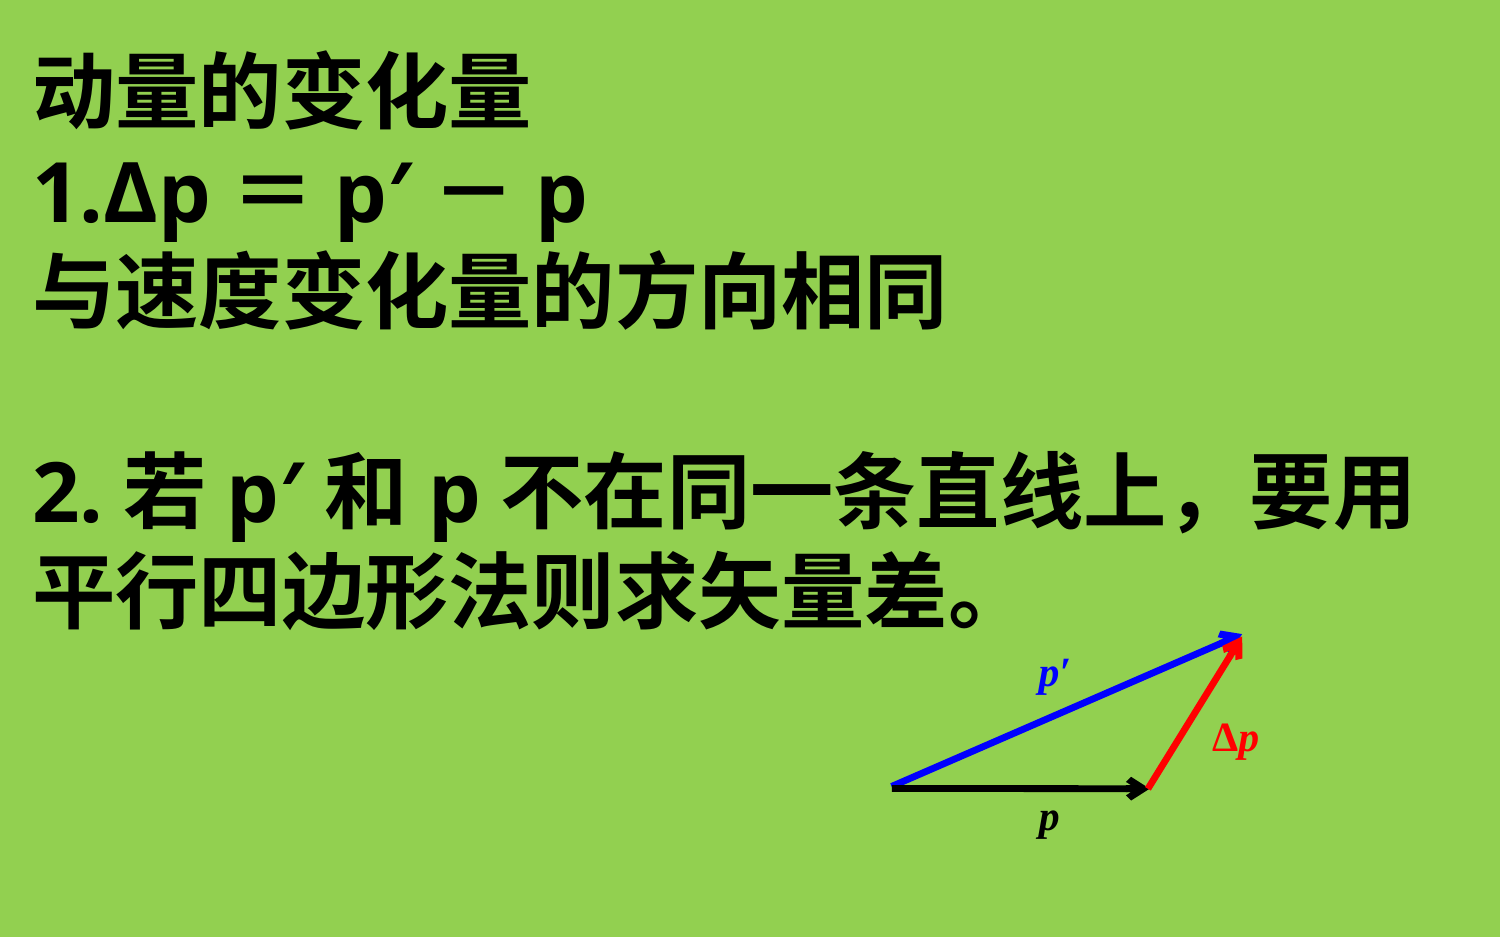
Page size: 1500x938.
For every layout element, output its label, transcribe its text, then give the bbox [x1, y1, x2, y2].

text_box 动量的变化量 1.Δp＝p′－p 与速度变化量的方向相同 2.若p′和p不在同一条直线上，要用平行四边形法则求矢量差。 [17, 31, 1456, 647]
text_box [1147, 636, 1288, 789]
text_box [891, 788, 1150, 849]
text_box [891, 633, 1243, 787]
